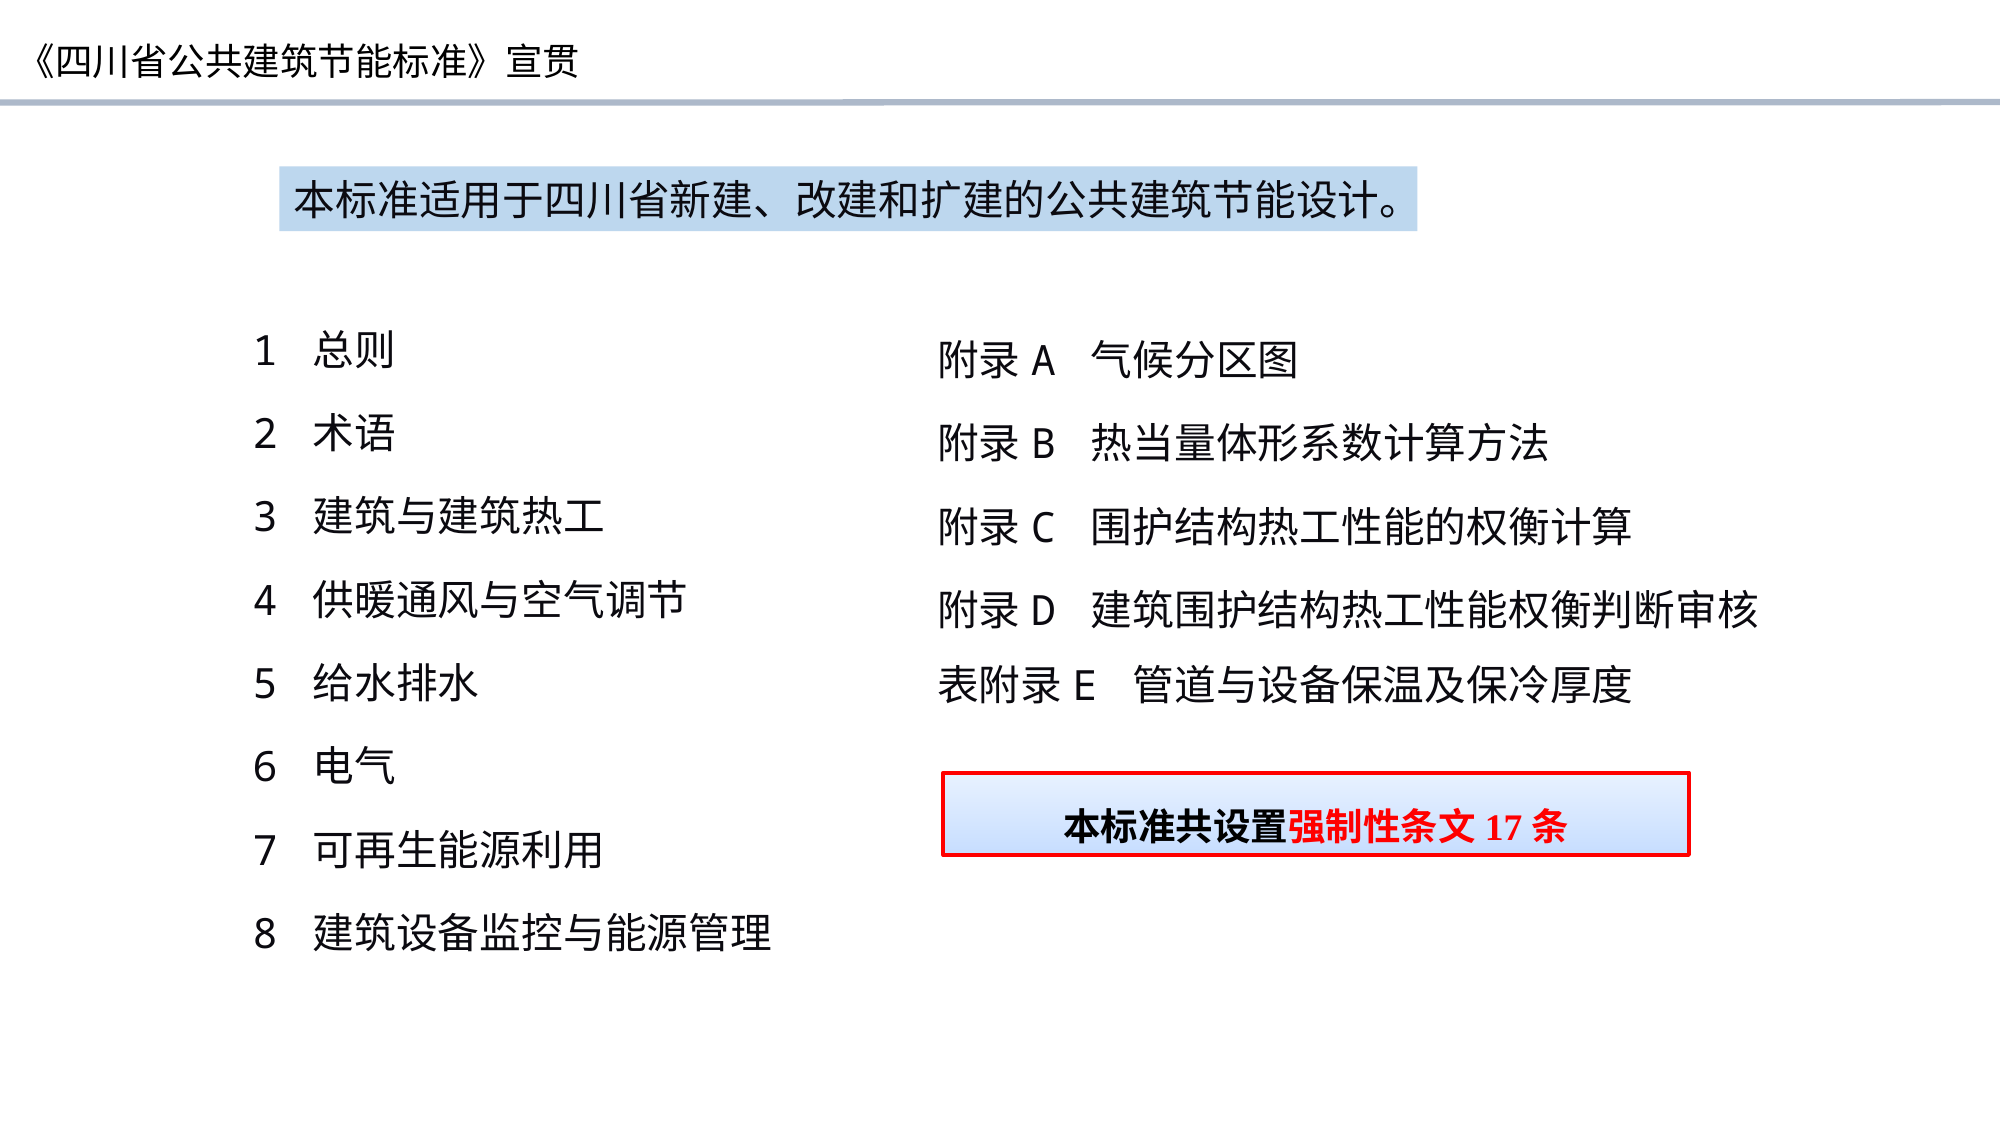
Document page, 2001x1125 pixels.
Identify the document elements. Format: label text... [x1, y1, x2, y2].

text_box 本标准适用于四川省新建、改建和扩建的公共建筑节能设计。 [279, 166, 1418, 232]
text_box 1 总则 2 术语 3 建筑与建筑热工 4 供暖通风与空气调节 5 给水排水 6 电气 7 可再生能源利用 8 建筑设备监控与能源管理 [237, 291, 797, 989]
text_box 附录A 气候分区图 附录B 热当量体形系数计算方法 附录C 围护结构热工性能的权衡计算 附录D 建筑围护结构热工性能权衡判断审核表附录E 管道与设备保温及保冷厚度 [922, 301, 1791, 737]
text_box 本标准共设置强制性条文17条 [943, 772, 1689, 855]
